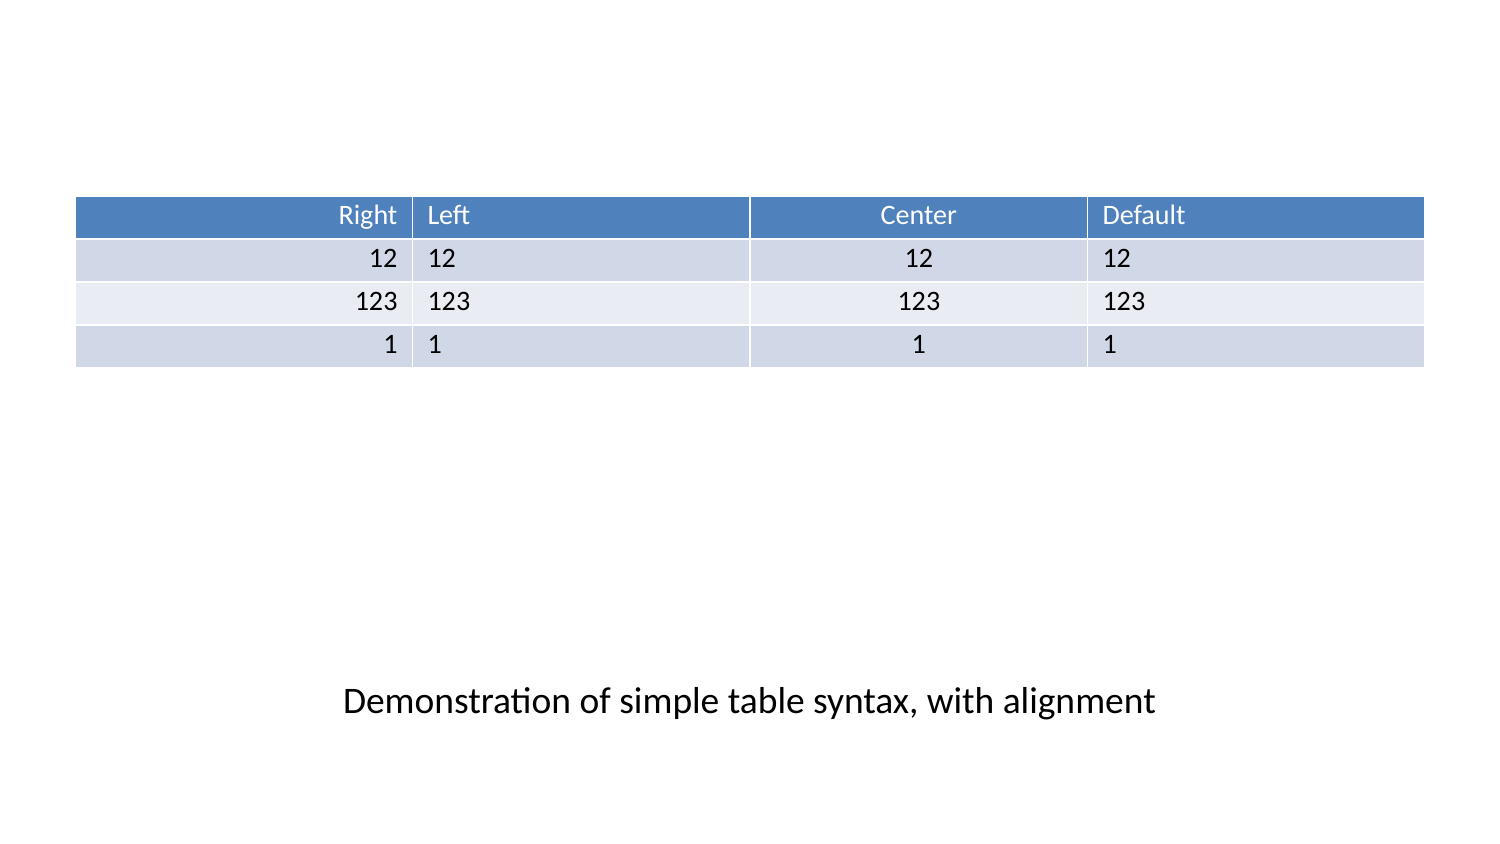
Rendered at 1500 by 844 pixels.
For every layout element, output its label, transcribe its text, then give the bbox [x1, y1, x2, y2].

table_cell 123 [413, 283, 749, 324]
table_cell 12 [1088, 240, 1424, 281]
table_cell 1 [413, 326, 749, 367]
table_cell 1 [76, 326, 412, 367]
table_header Right [76, 197, 412, 238]
table_cell 12 [413, 240, 749, 281]
table_cell 123 [76, 283, 412, 324]
table_cell 1 [1088, 326, 1424, 367]
text_box Demonstration of simple table syntax, with alignment [74, 668, 1425, 753]
table_header Default [1088, 197, 1424, 238]
table_header Left [413, 197, 749, 238]
table_cell 12 [751, 240, 1087, 281]
table_header Center [751, 197, 1087, 238]
table_cell 1 [751, 326, 1087, 367]
table_cell 123 [751, 283, 1087, 324]
table_cell 123 [1088, 283, 1424, 324]
table_cell 12 [76, 240, 412, 281]
